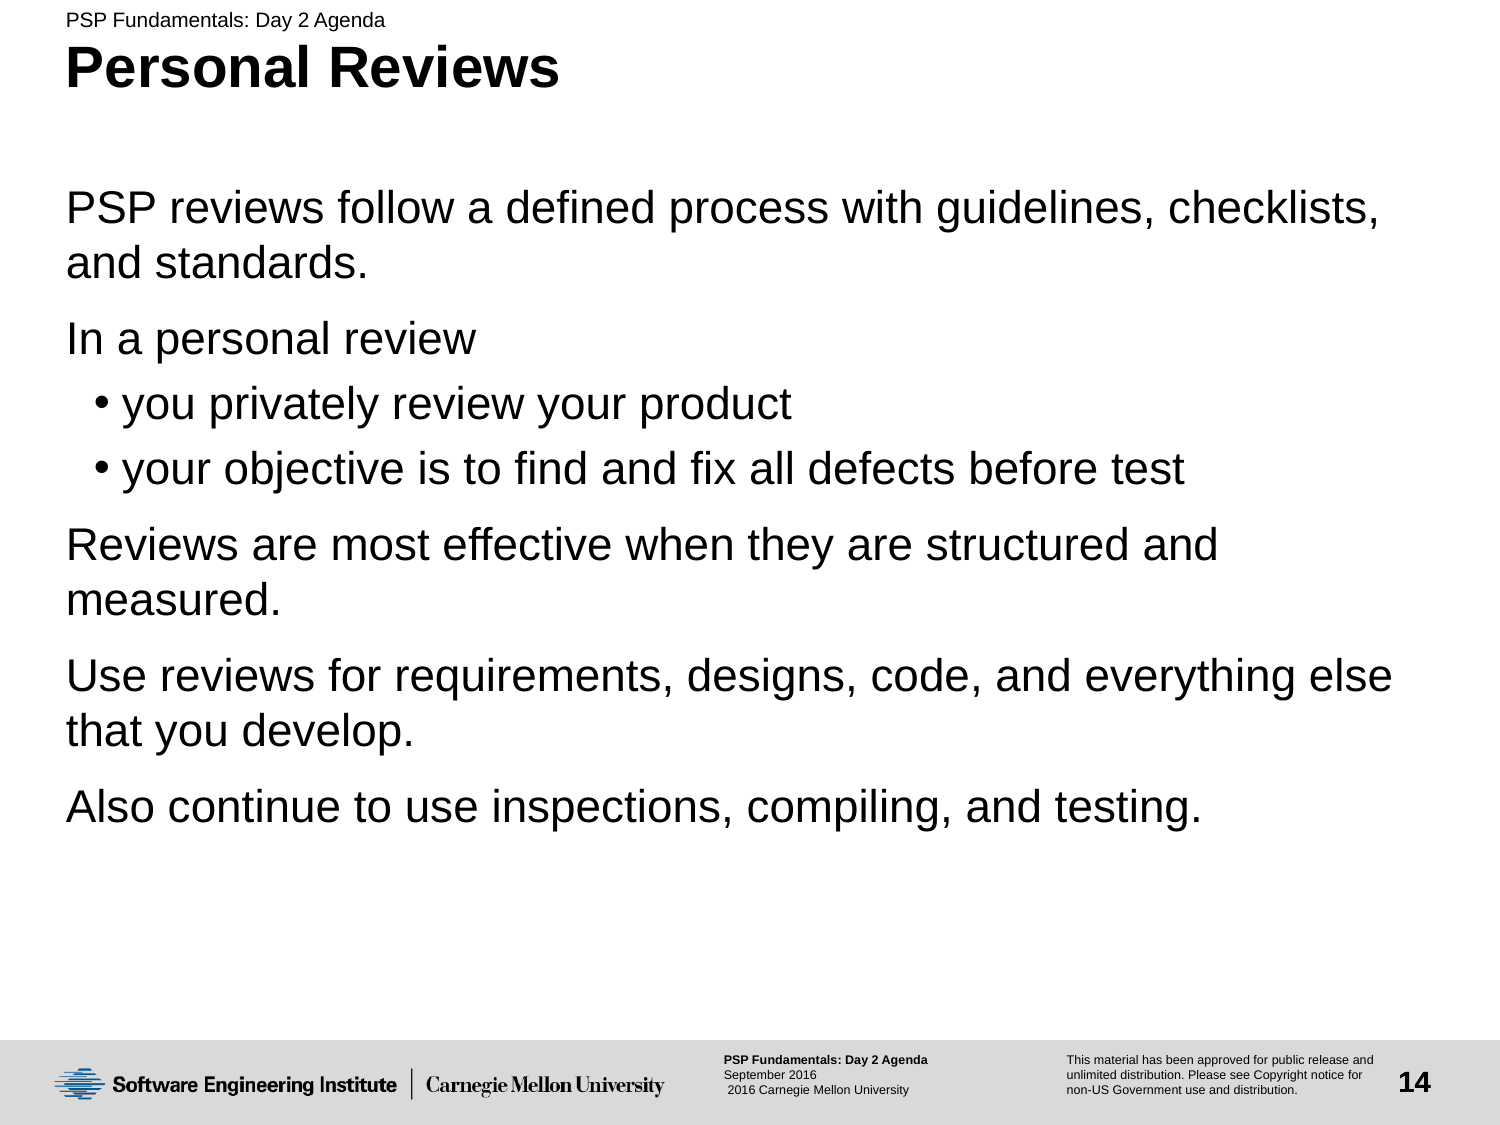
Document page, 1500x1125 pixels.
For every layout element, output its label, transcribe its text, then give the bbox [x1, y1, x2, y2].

list PSP reviews follow a defined process with guidelines, checklists, and standards. In a personal review you privately review your product your objective is to find and fix all defects before test Reviews are most effective when they are structured and measured. Use reviews for requirements, designs, code, and everything else that you develop. Also continue to use inspections, compiling, and testing. [65, 177, 1431, 1000]
title Personal Reviews [65, 37, 1430, 148]
picture [46, 1061, 673, 1104]
